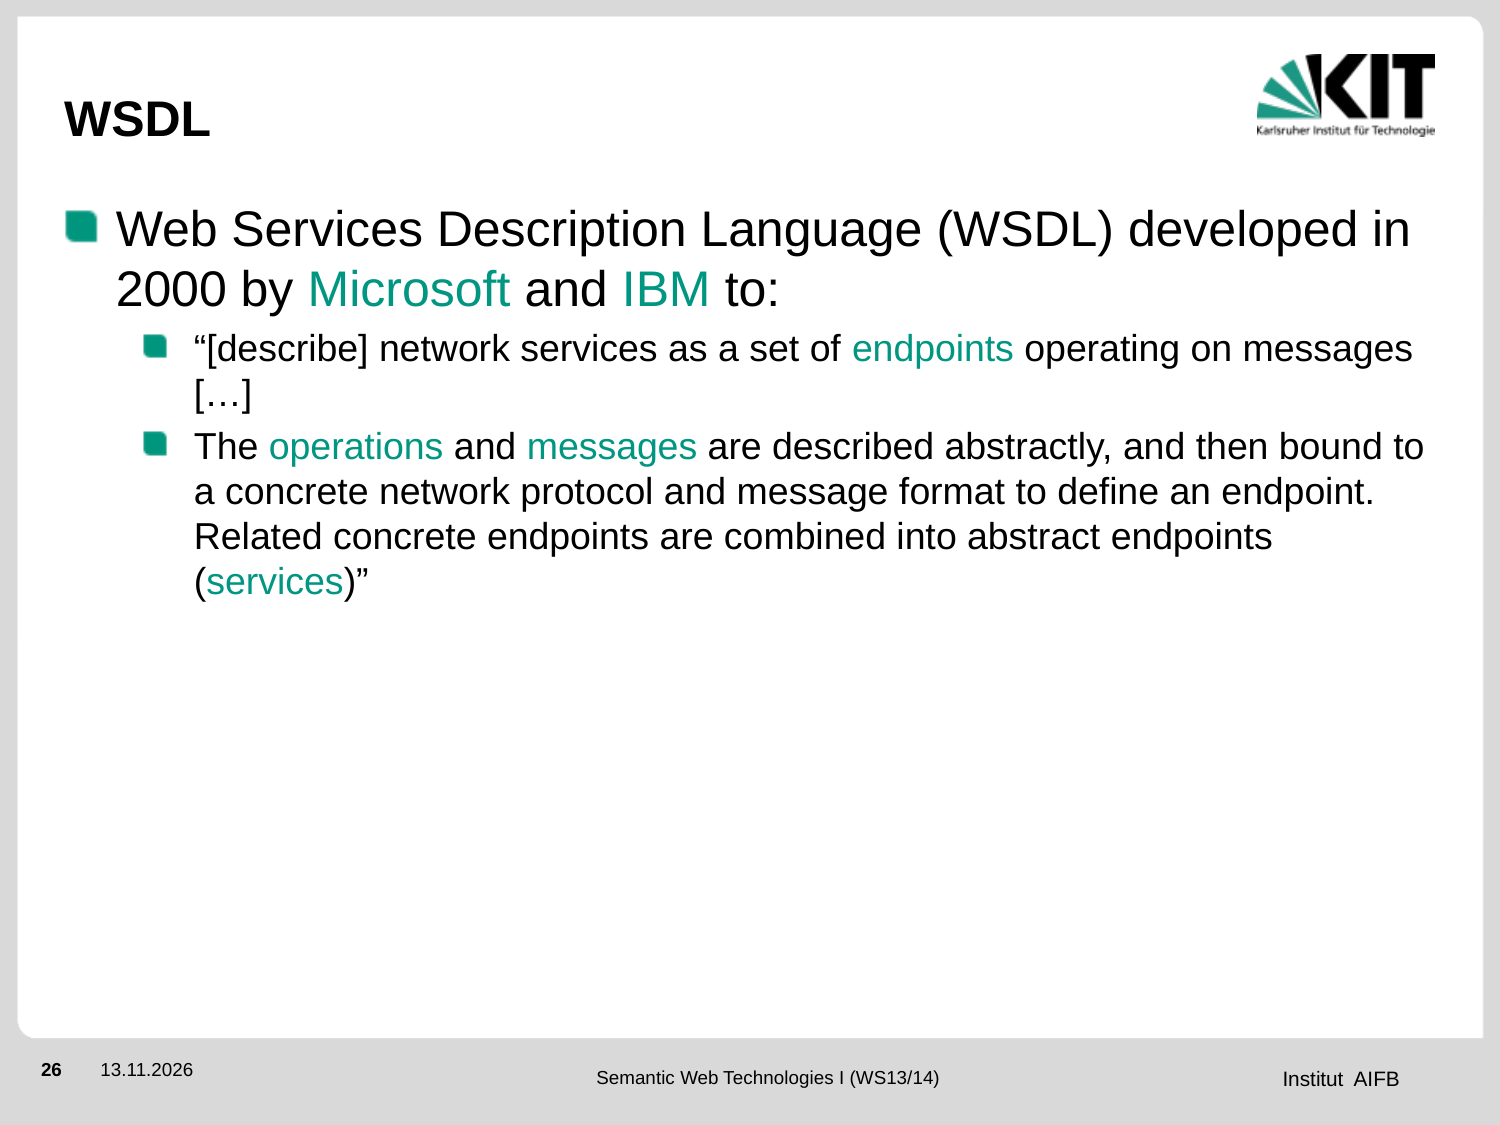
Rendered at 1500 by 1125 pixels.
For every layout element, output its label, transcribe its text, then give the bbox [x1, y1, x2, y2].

picture [0, 0, 1500, 1125]
title WSDL [64, 54, 1198, 147]
list Web Services Description Language (WSDL) developed in 2000 by Microsoft and IBM to: “[describe] network services as a set of endpoints operating on messages […] The operations and messages are described abstractly, and then bound to a concrete network protocol and message format to define an endpoint. Related concrete endpoints are combined into abstract endpoints (services)” [64, 196, 1436, 1000]
